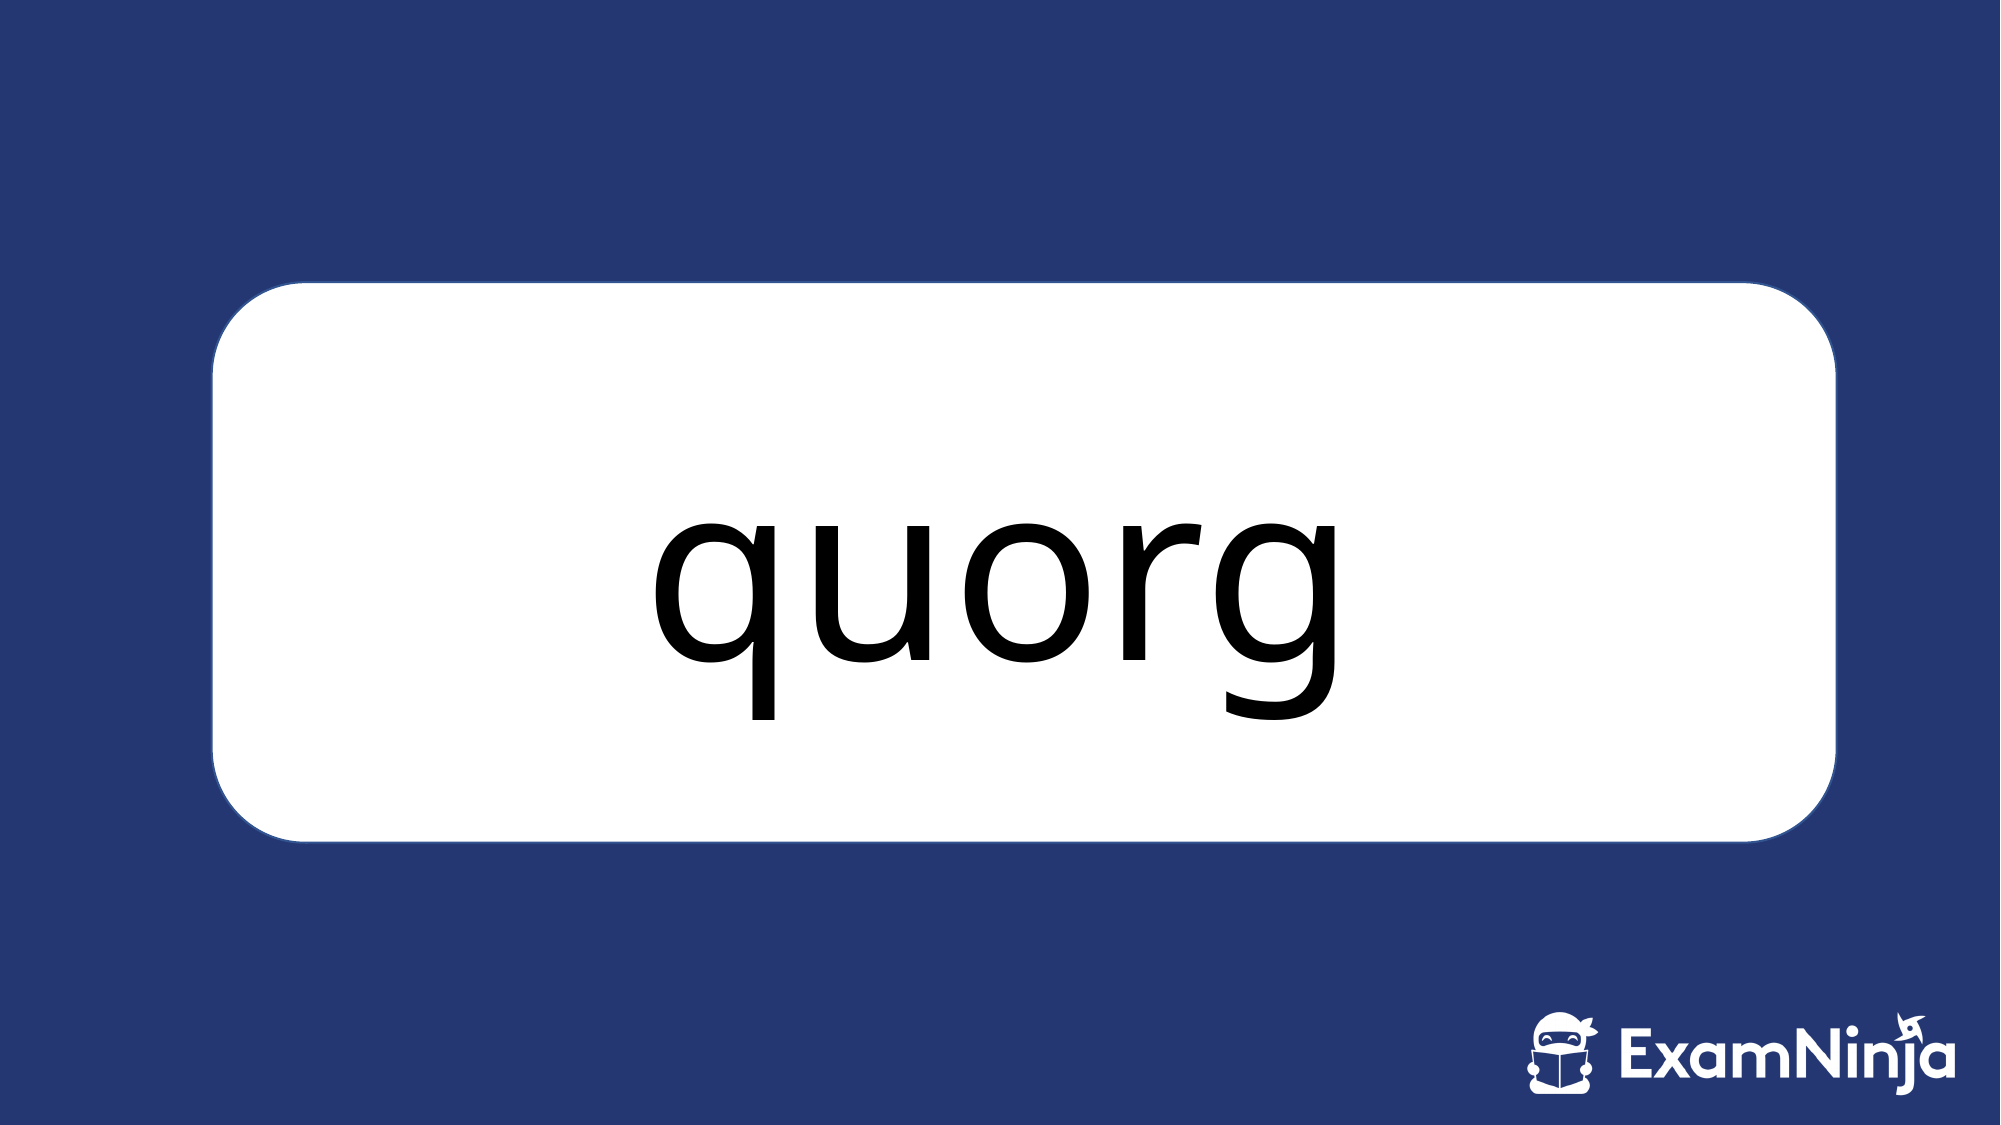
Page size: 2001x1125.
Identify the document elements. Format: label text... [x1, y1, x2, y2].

text_box quorg [143, 403, 1857, 719]
picture [1501, 1003, 1979, 1102]
text_box [210, 719, 1838, 844]
text_box [210, 281, 1838, 403]
